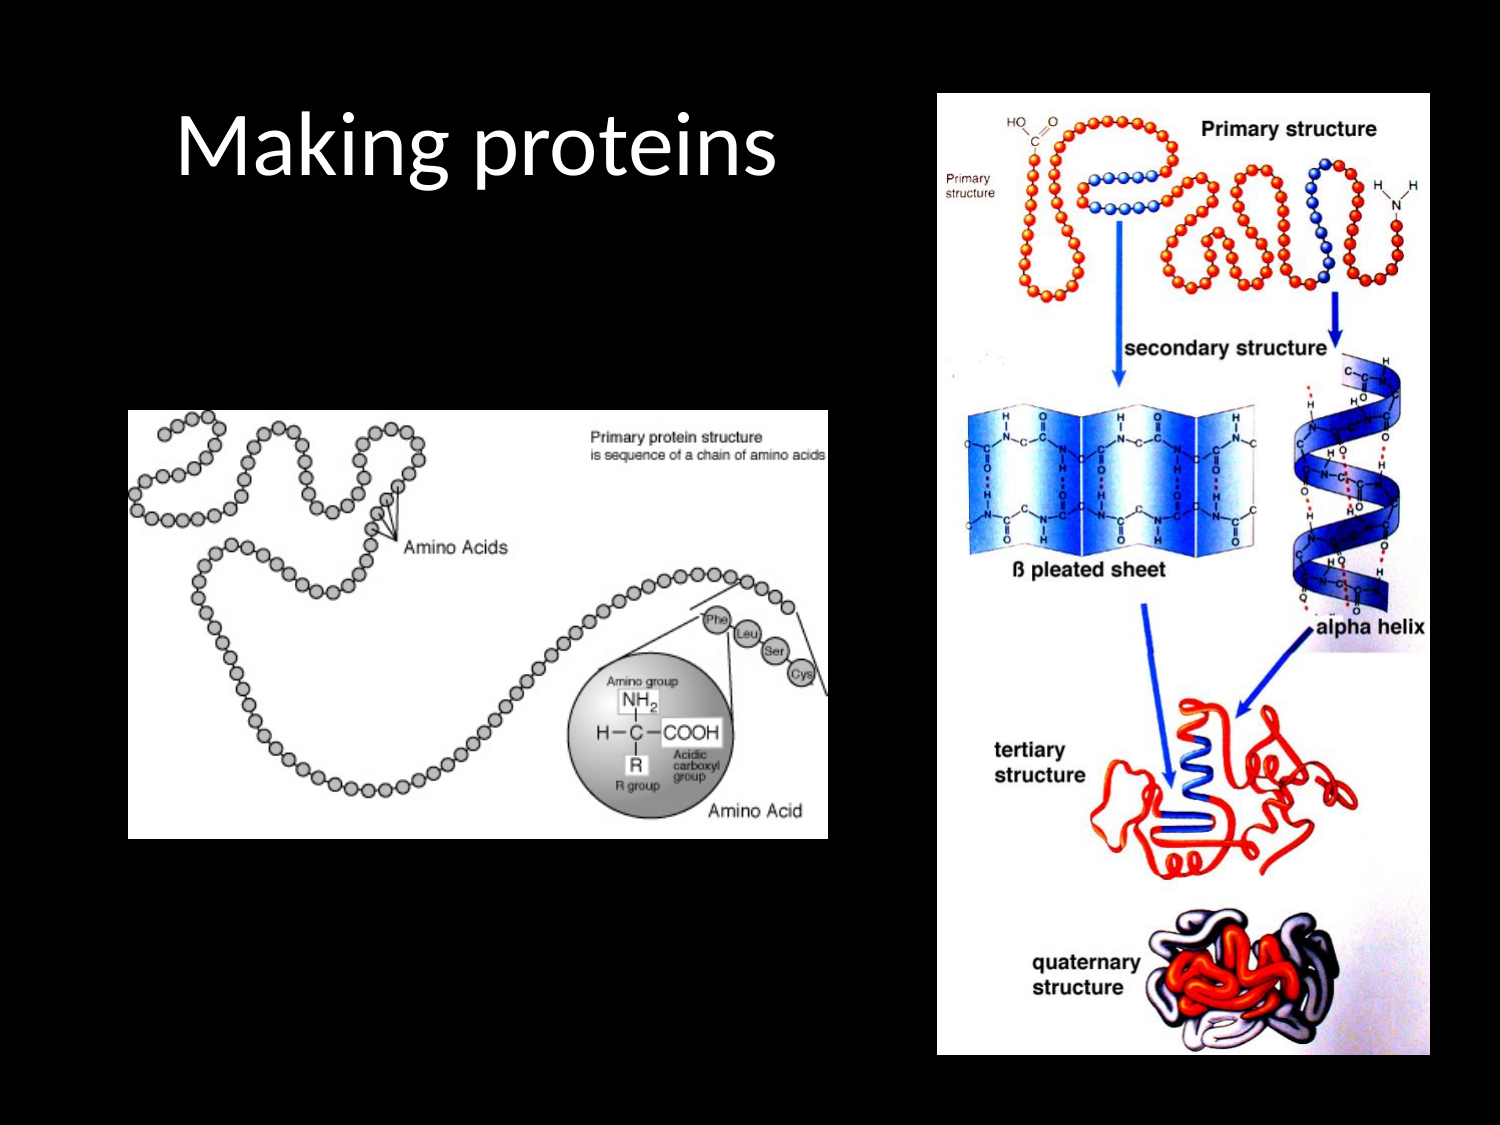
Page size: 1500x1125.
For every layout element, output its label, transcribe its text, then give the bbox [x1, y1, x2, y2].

picture [937, 93, 1430, 1055]
title Making proteins [75, 45, 879, 233]
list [128, 409, 828, 839]
